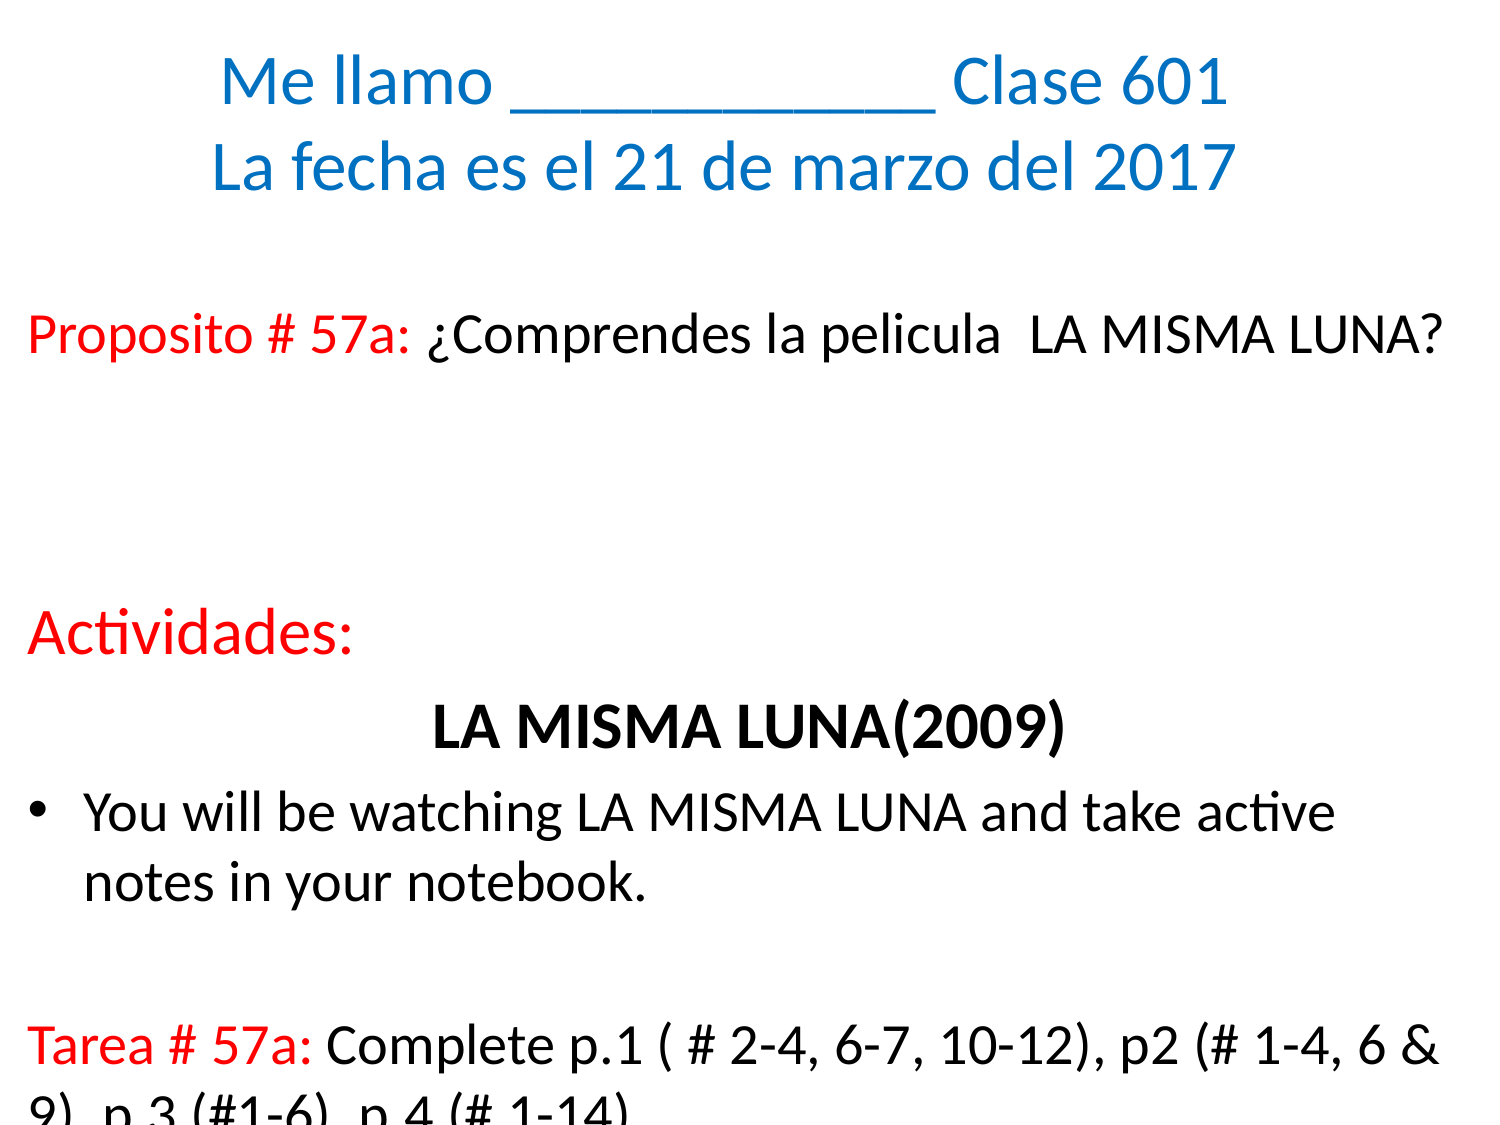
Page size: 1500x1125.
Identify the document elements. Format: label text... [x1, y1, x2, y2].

list Proposito # 57a: ¿Comprendes la pelicula LA MISMA LUNA? Actividades: LA MISMA LUNA(2009) You will be watching LA MISMA LUNA and take active notes in your notebook. Tarea # 57a: Complete p.1 ( # 2-4, 6-7, 10-12), p2 (# 1-4, 6 & 9), p.3 (#1-6), p.4 (# 1-14) [12, 287, 1488, 1050]
title Me llamo ____________ Clase 601 La fecha es el 21 de marzo del 2017 [50, 24, 1400, 213]
